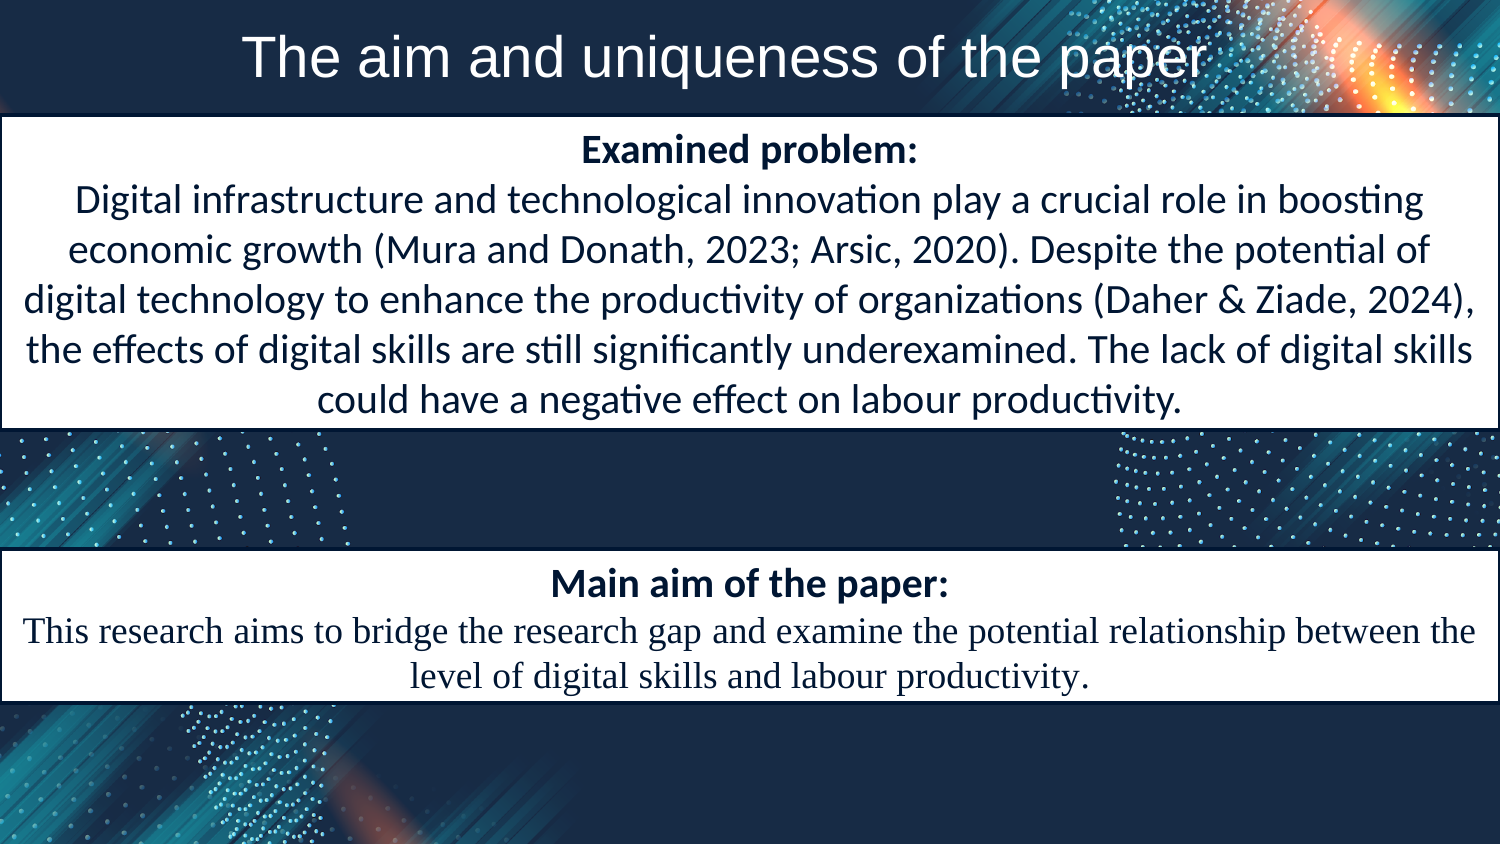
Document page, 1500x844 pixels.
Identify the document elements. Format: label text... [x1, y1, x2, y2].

text_box Examined problem: Digital infrastructure and technological innovation play a crucial role in boosting economic growth (Mura and Donath, 2023; Arsic, 2020). Despite the potential of digital technology to enhance the productivity of organizations (Daher & Ziade, 2024), the effects of digital skills are still significantly underexamined. The lack of digital skills could have a negative effect on labour productivity. [0, 113, 1500, 432]
text_box The aim and uniqueness of the paper [61, 11, 1406, 96]
text_box Main aim of the paper: This research aims to bridge the research gap and examine the potential relationship between the level of digital skills and labour productivity. [0, 547, 1500, 705]
